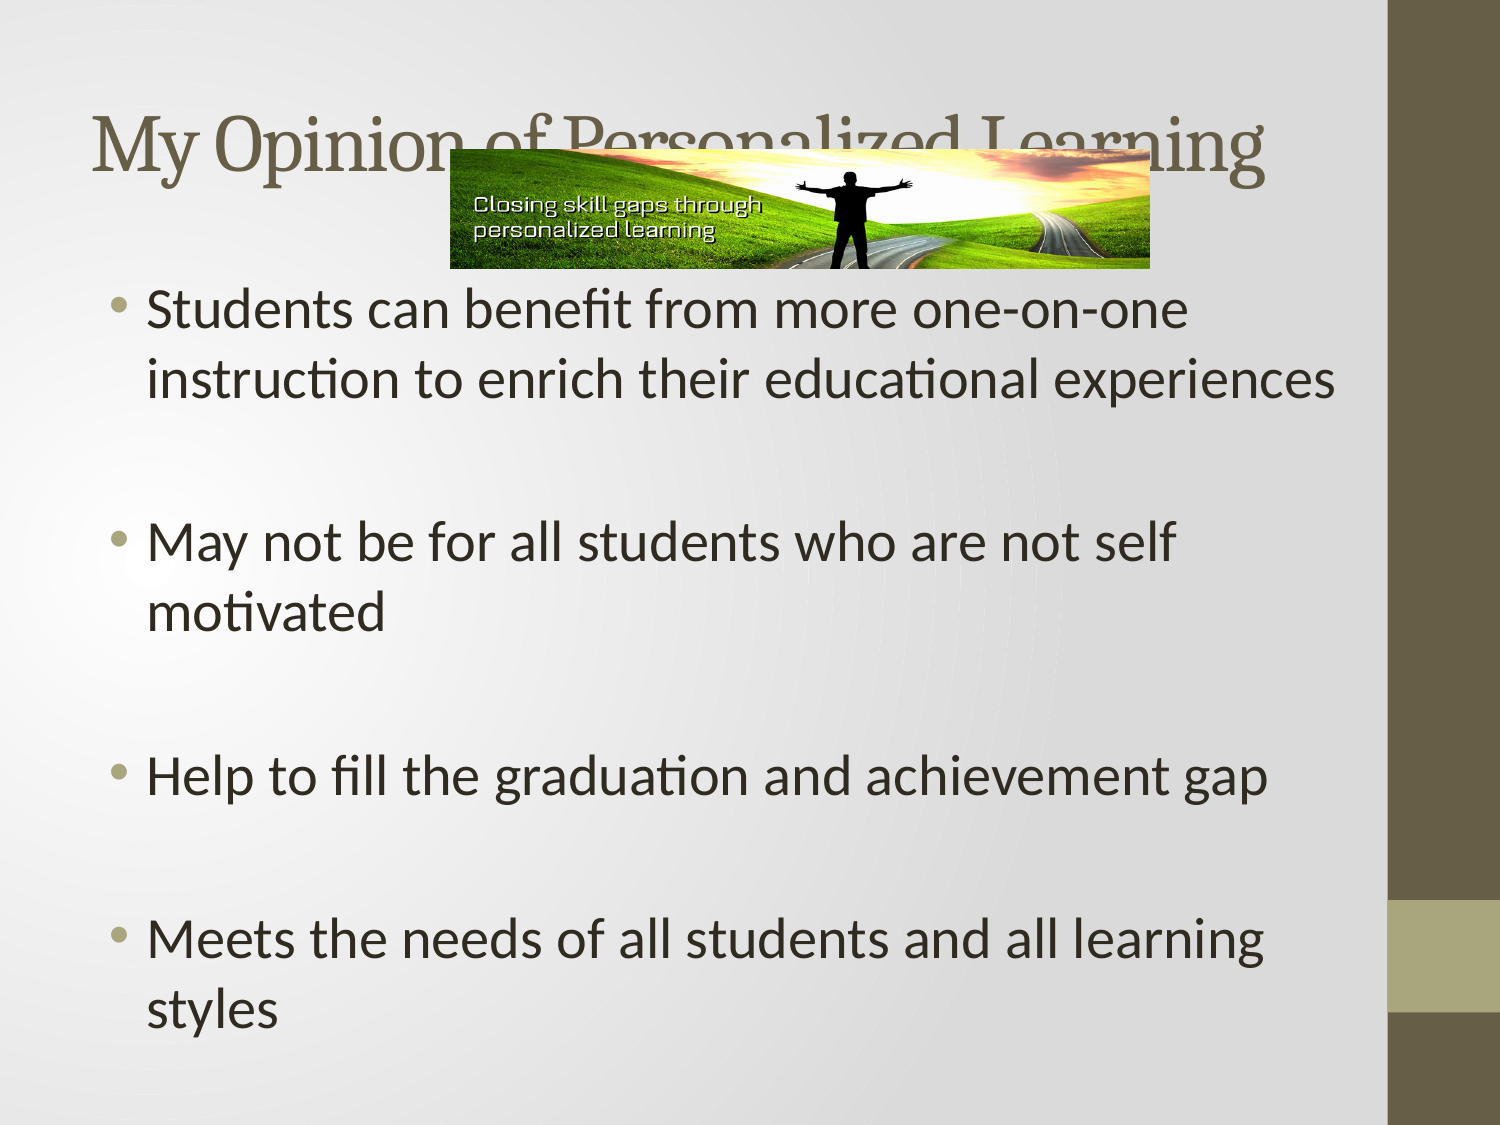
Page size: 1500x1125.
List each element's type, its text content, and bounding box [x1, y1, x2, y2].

picture [449, 149, 1150, 269]
title My Opinion of Personalized Learning [75, 45, 1325, 233]
list Students can benefit from more one-on-one instruction to enrich their educational experiences May not be for all students who are not self motivated Help to fill the graduation and achievement gap Meets the needs of all students and all learning styles [75, 262, 1425, 1038]
